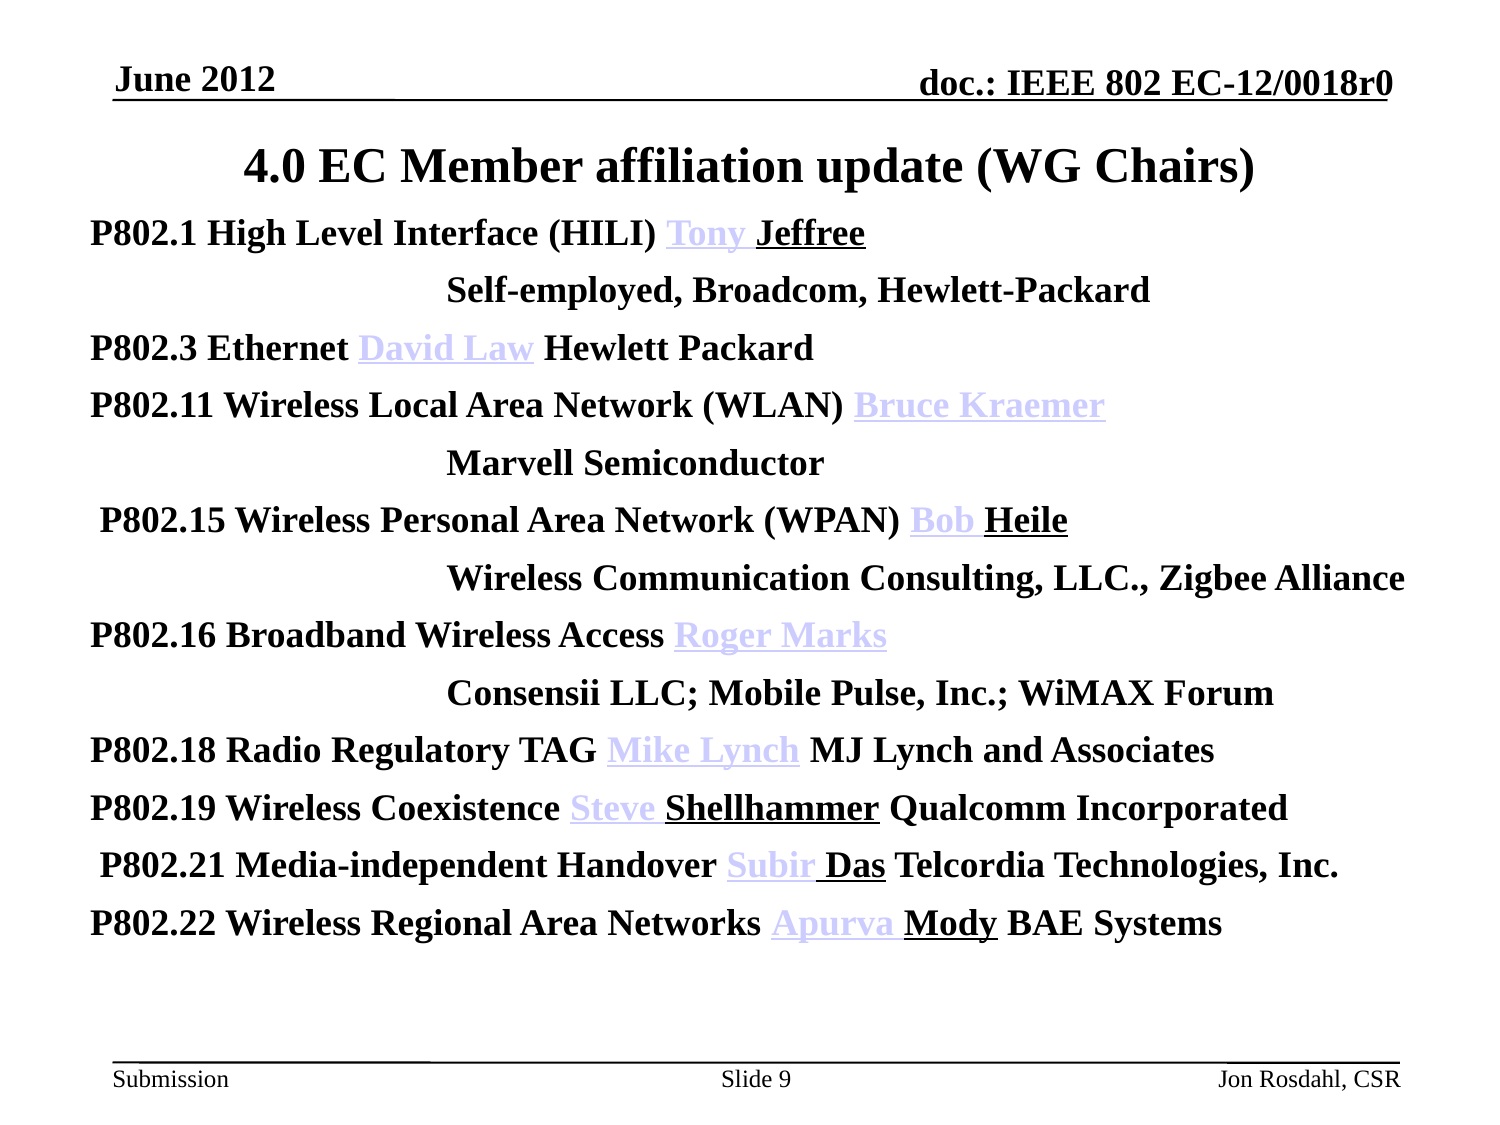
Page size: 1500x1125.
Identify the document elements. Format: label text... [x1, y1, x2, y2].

title 4.0 EC Member affiliation update (WG Chairs) [112, 112, 1388, 199]
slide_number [114, 54, 423, 100]
slide_number Slide 9 [712, 1061, 800, 1123]
list P802.1 High Level Interface (HILI) Tony Jeffree Self-employed, Broadcom, Hewlett-Packard P802.3 Ethernet David Law Hewlett Packard P802.11 Wireless Local Area Network (WLAN) Bruce Kraemer Marvell Semiconductor P802.15 Wireless Personal Area Network (WPAN) Bob Heile Wireless Communication Consulting, LLC., Zigbee Alliance P802.16 Broadband Wireless Access Roger Marks Consensii LLC; Mobile Pulse, Inc.; WiMAX Forum P802.18 Radio Regulatory TAG Mike Lynch MJ Lynch and Associates P802.19 Wireless Coexistence Steve Shellhammer Qualcomm Incorporated P802.21 Media-independent Handover Subir Das Telcordia Technologies, Inc. P802.22 Wireless Regional Area Networks Apurva Mody BAE Systems [74, 199, 1438, 1038]
footer Jon Rosdahl, CSR [878, 1061, 1402, 1093]
